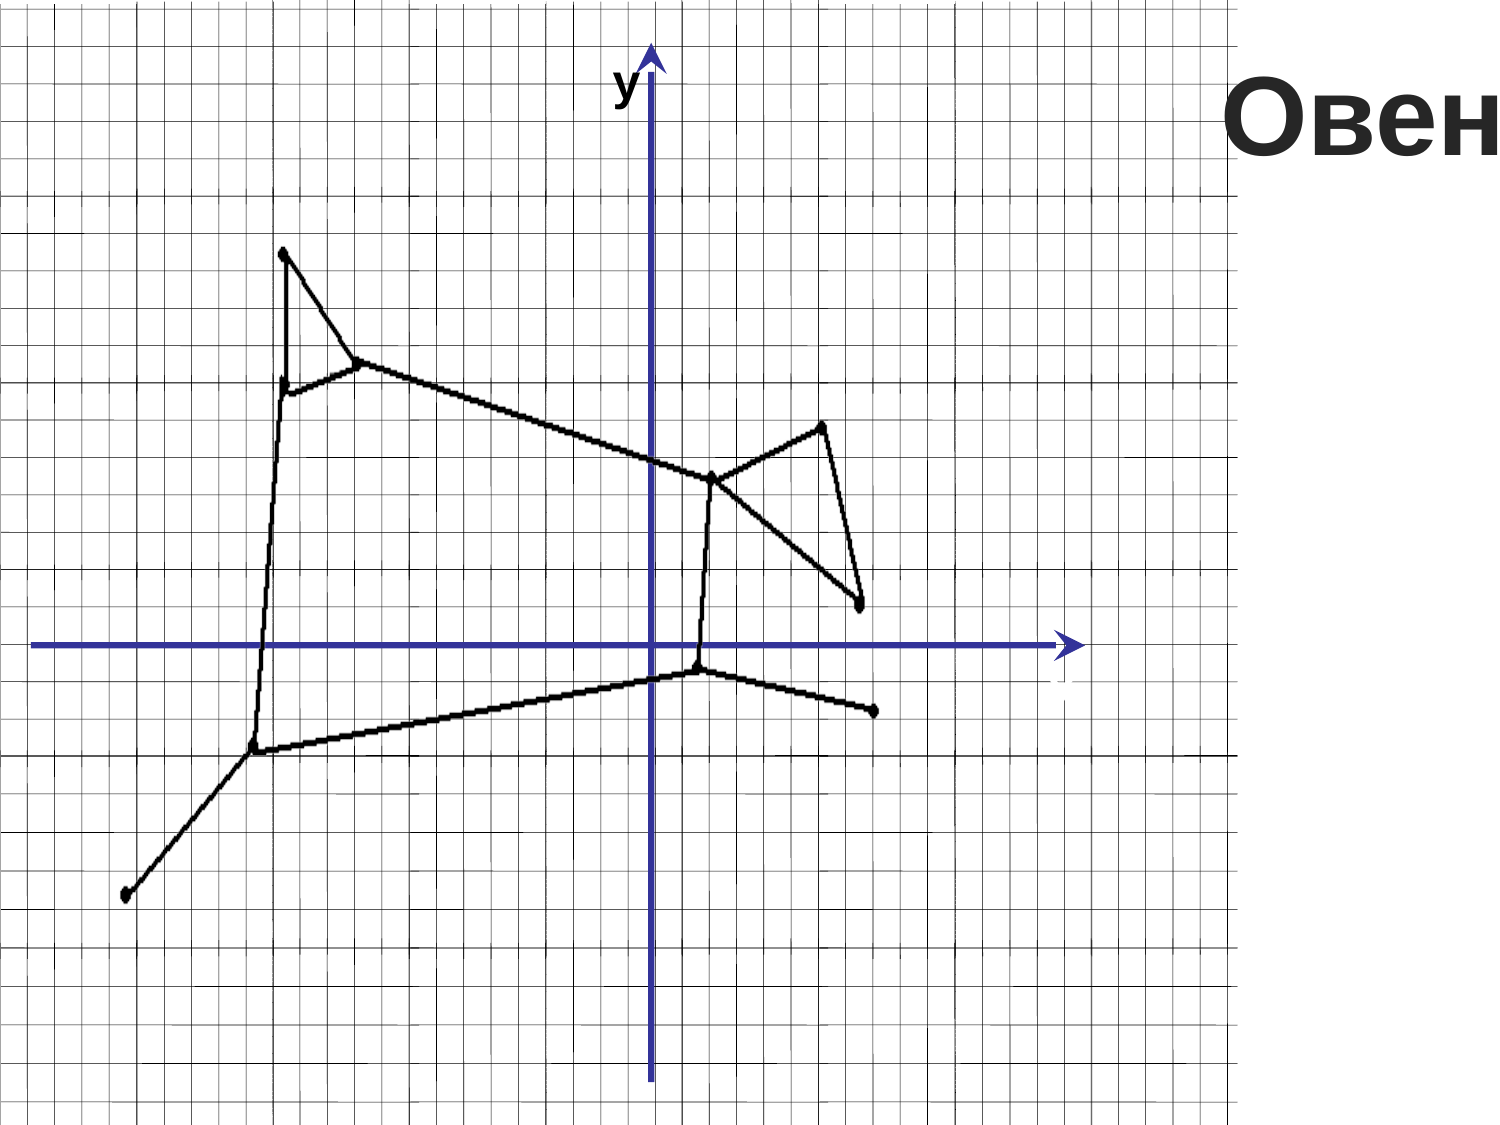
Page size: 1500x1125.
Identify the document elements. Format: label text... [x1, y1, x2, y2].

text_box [0, 373, 87, 744]
picture [92, 231, 1104, 923]
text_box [1109, 373, 1238, 745]
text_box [0, 0, 1238, 373]
text_box Овен [1241, 35, 1500, 186]
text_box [0, 745, 1238, 1125]
